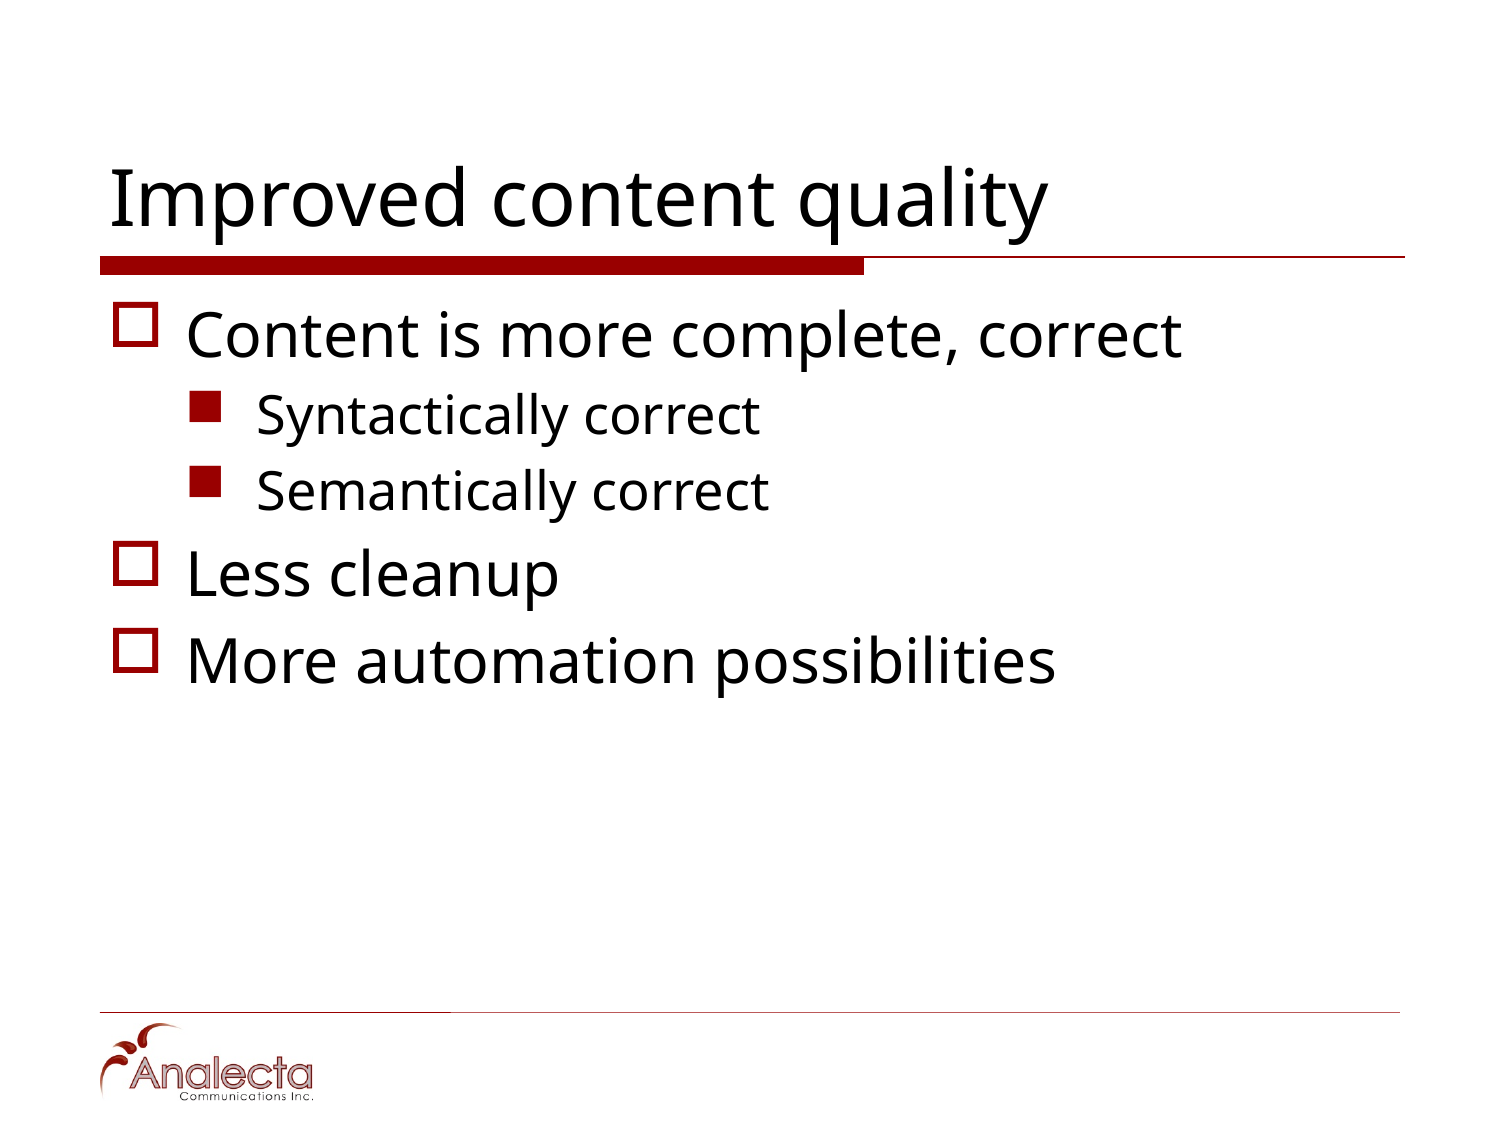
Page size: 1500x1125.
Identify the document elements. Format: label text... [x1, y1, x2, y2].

picture [100, 1023, 313, 1101]
list Content is more complete, correct Syntactically correct Semantically correct Less cleanup More automation possibilities [92, 287, 1406, 988]
title Improved content quality [94, 50, 1407, 250]
